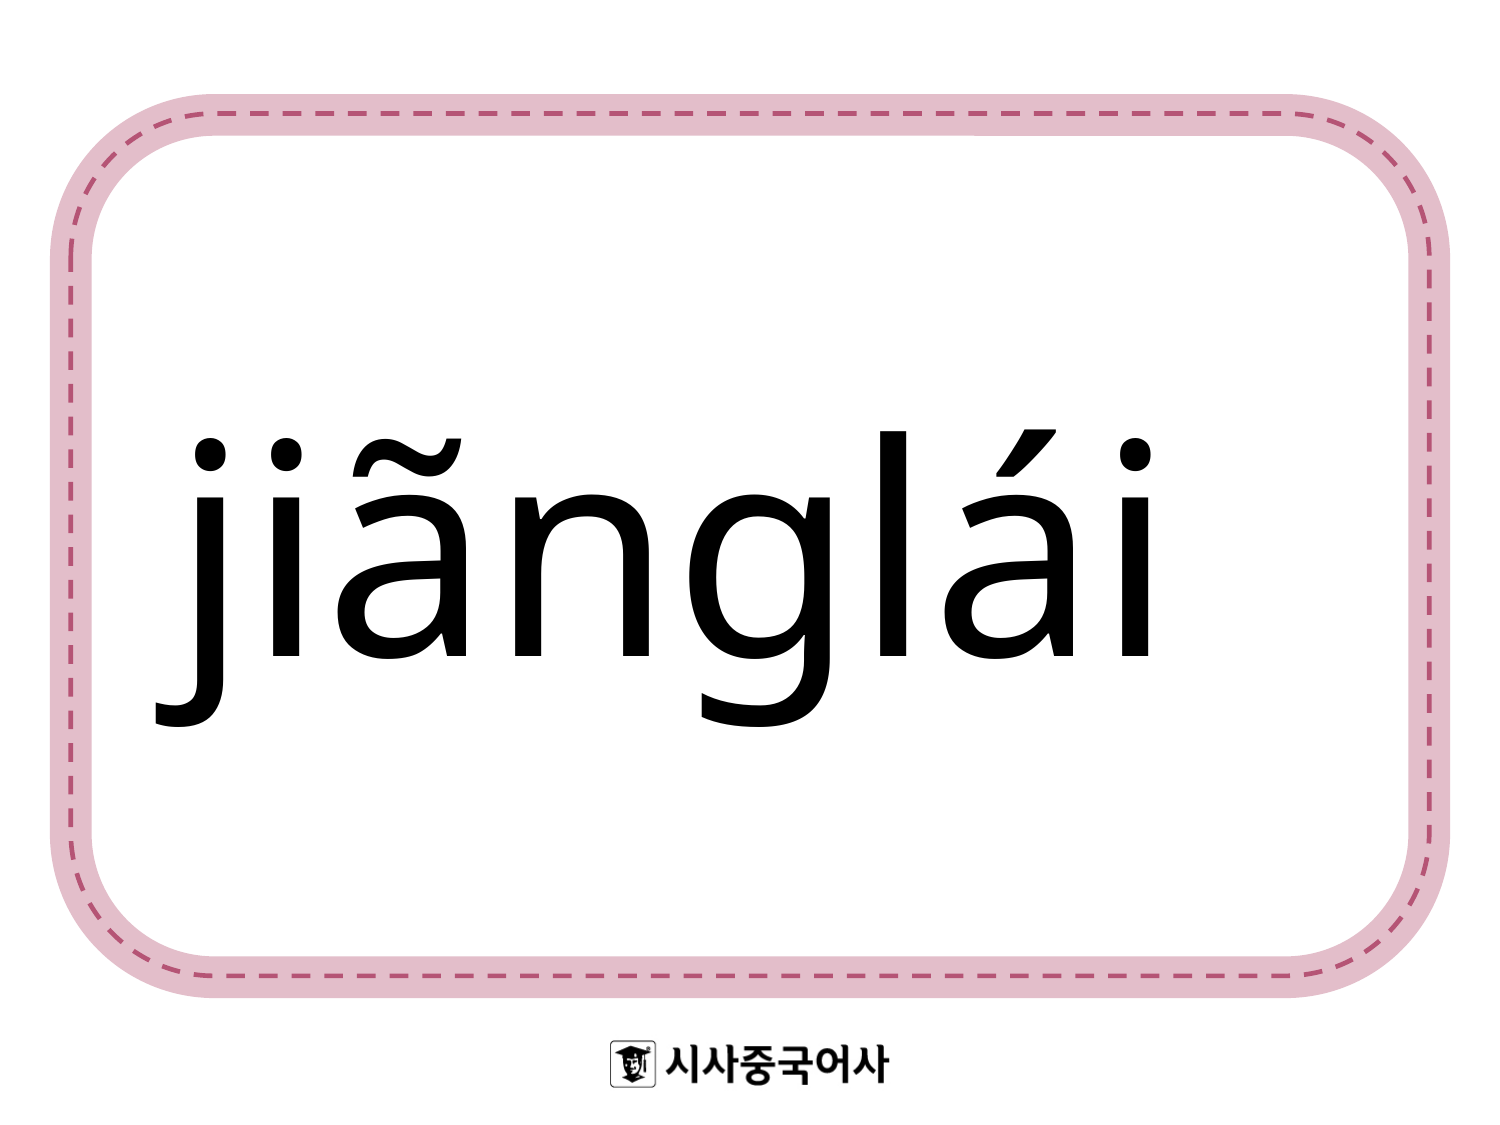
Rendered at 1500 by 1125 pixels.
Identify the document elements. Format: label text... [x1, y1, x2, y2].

picture [602, 1034, 898, 1094]
text_box jiãnglái [145, 207, 1354, 870]
